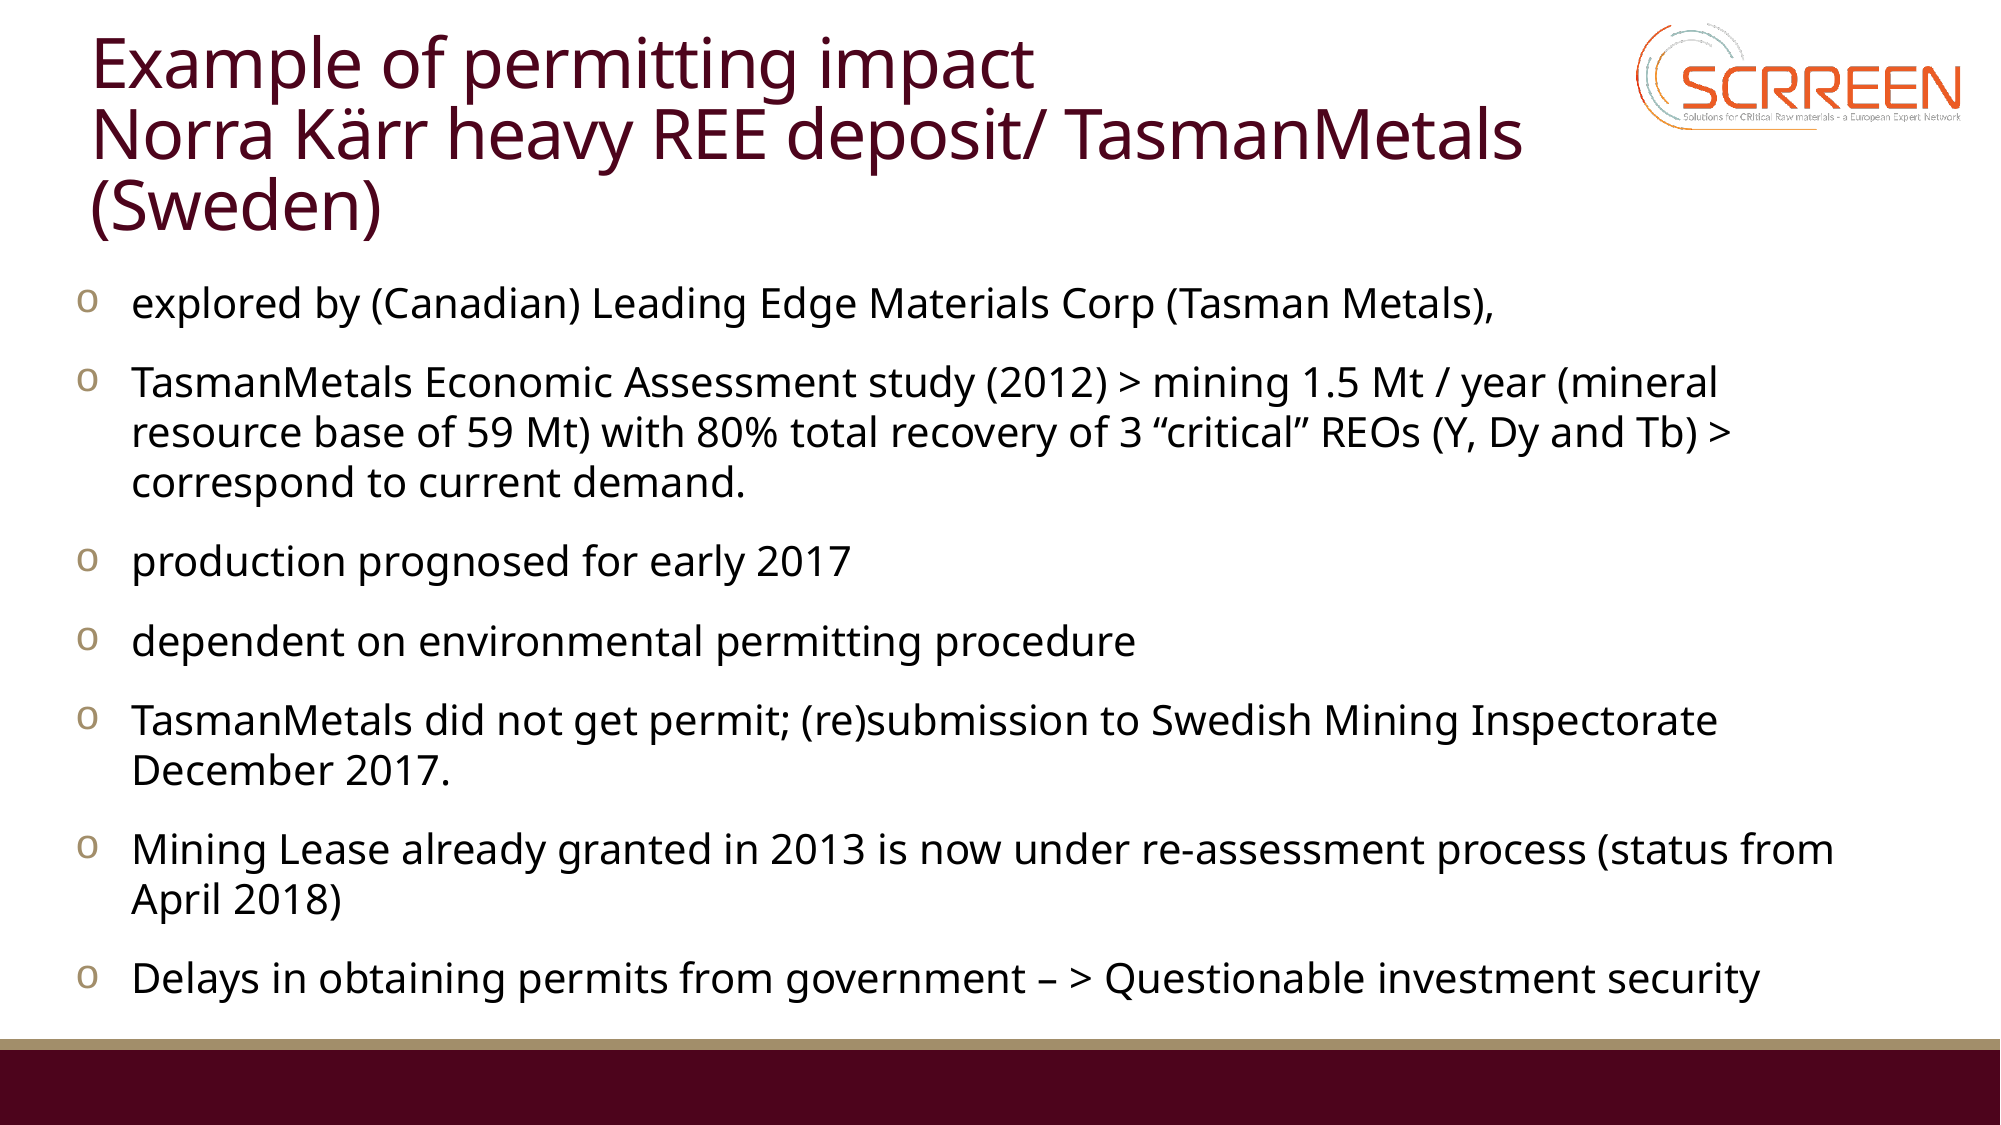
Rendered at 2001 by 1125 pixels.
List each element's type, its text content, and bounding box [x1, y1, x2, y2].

title Example of permitting impact Norra Kärr heavy REE deposit/ TasmanMetals (Sweden) [75, 23, 1827, 253]
list explored by (Canadian) Leading Edge Materials Corp (Tasman Metals), TasmanMetals Economic Assessment study (2012) > mining 1.5 Mt / year (mineral resource base of 59 Mt) with 80% total recovery of 3 “critical” REOs (Y, Dy and Tb) > correspond to current demand. production prognosed for early 2017 dependent on environmental permitting procedure TasmanMetals did not get permit; (re)submission to Swedish Mining Inspectorate December 2017. Mining Lease already granted in 2013 is now under re-assessment process (status from April 2018) Delays in obtaining permits from government – > Questionable investment security [75, 268, 1872, 1102]
picture [1635, 22, 1964, 130]
